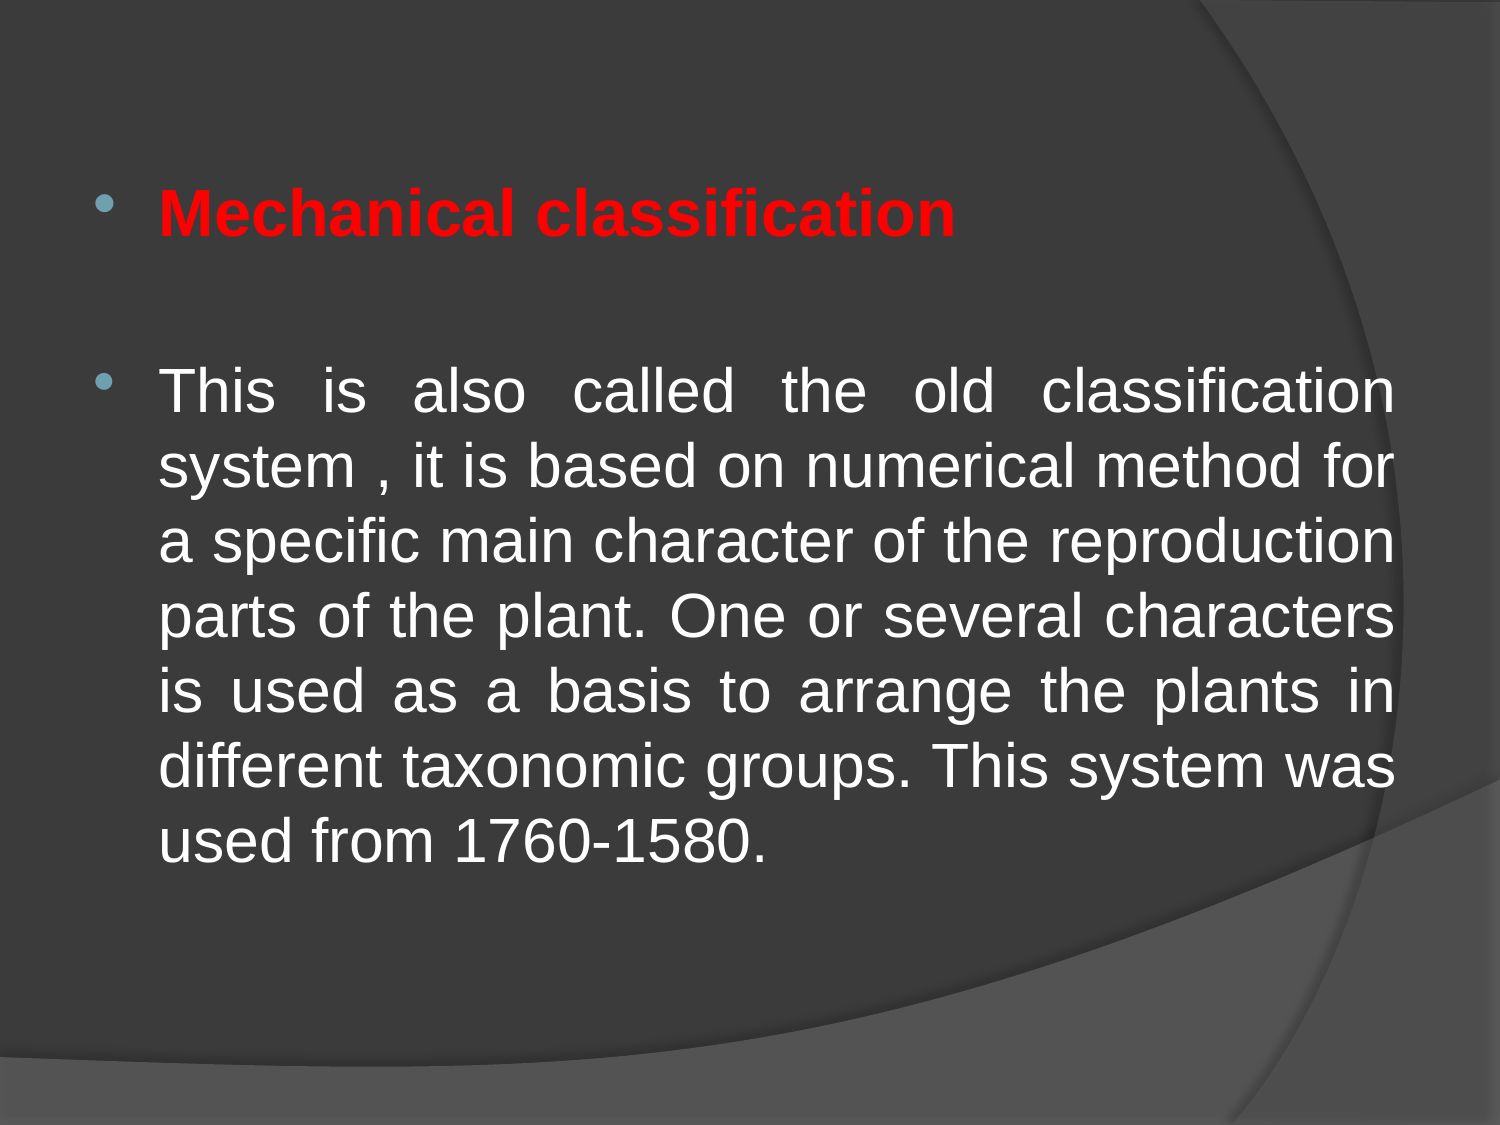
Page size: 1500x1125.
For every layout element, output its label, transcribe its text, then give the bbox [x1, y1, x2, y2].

list Mechanical classification This is also called the old classification system , it is based on numerical method for a specific main character of the reproduction parts of the plant. One or several characters is used as a basis to arrange the plants in different taxonomic groups. This system was used from 1760-1580. [75, 162, 1413, 1005]
